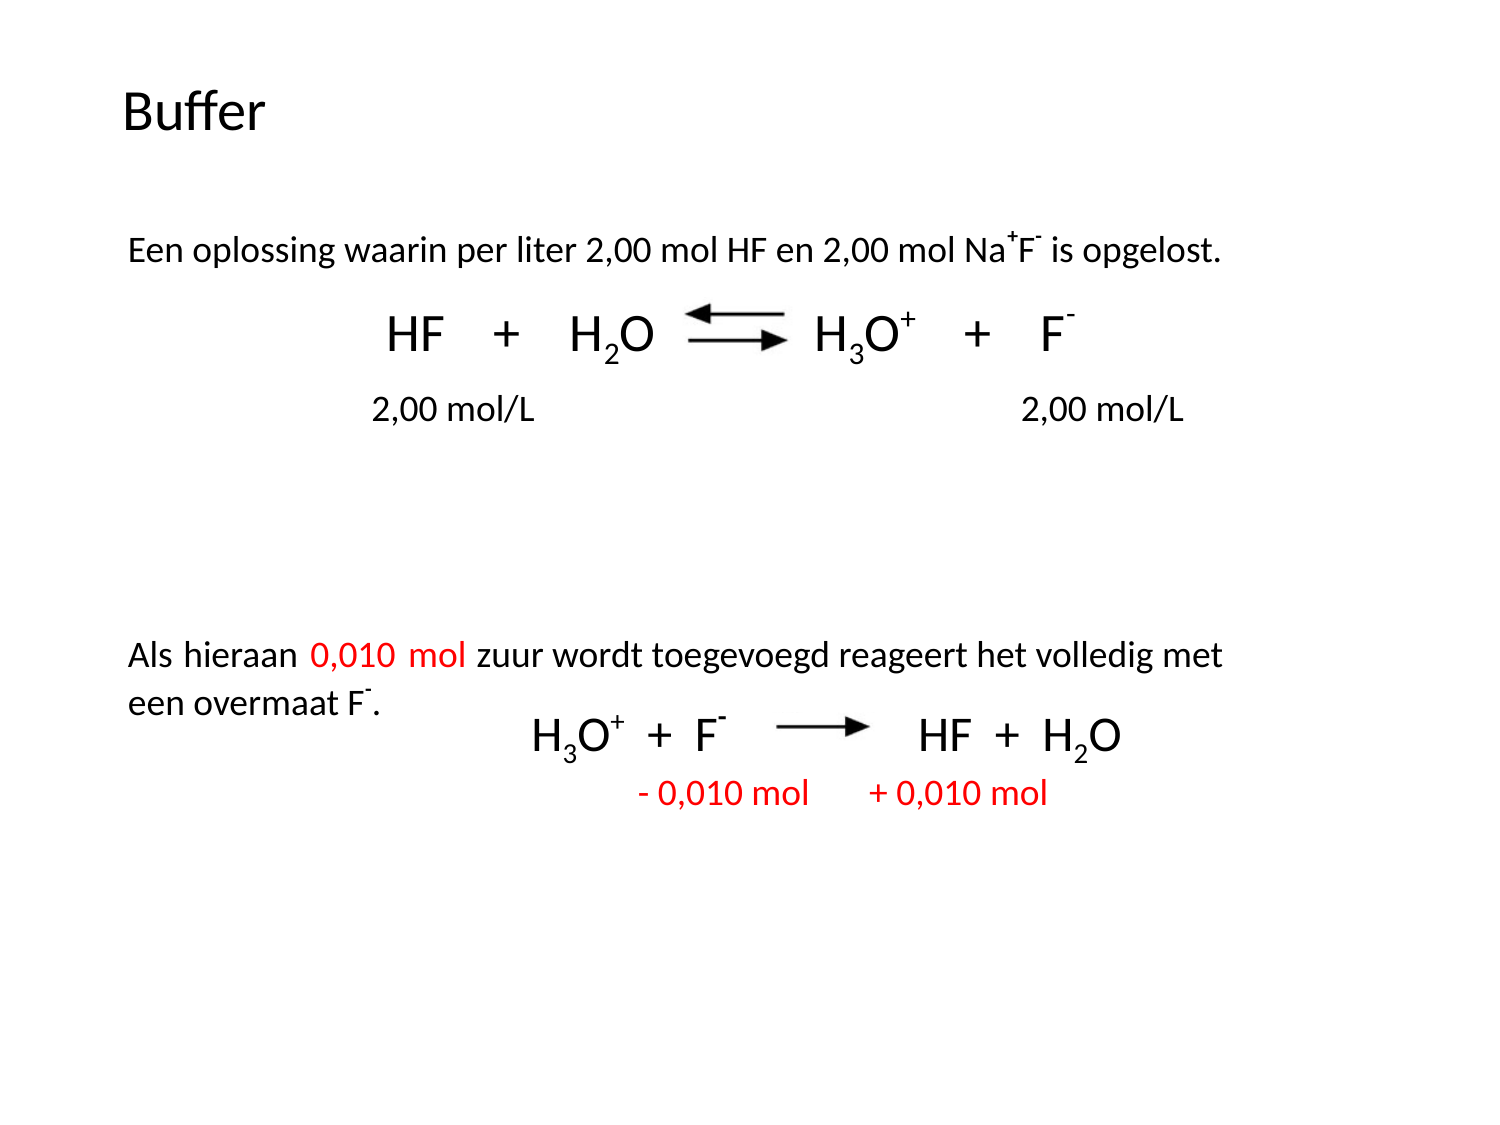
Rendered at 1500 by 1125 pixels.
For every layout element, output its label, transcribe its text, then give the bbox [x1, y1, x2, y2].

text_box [322, 285, 1500, 445]
text_box Een buffer is bijvoorbeeld: Een oplossing waarin per liter 2,00 mol HF en 2,00 mol Na+F- is opgelost. Als hieraan 0,010 mol zuur wordt toegevoegd reageert het volledig met een overmaat F-. - 0,010 mol + 0,010 mol [113, 169, 1248, 866]
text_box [511, 689, 1221, 766]
text_box Buffer [108, 64, 282, 150]
